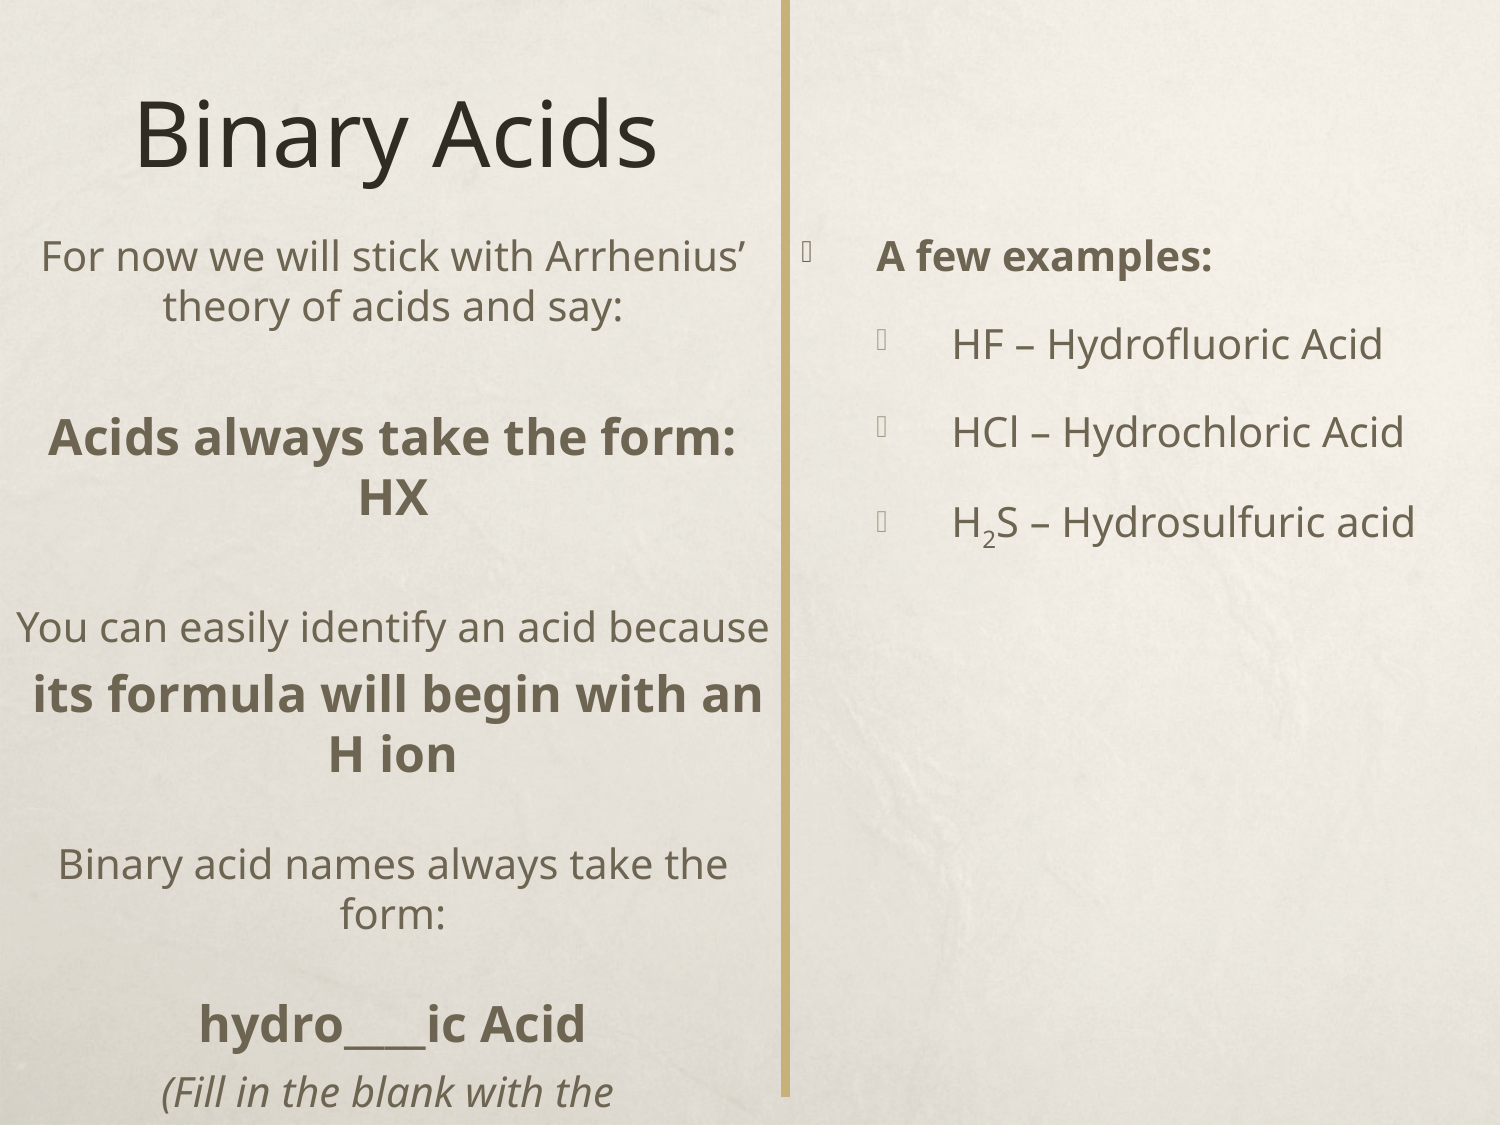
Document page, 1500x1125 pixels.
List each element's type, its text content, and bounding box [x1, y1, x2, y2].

title Binary Acids [81, 61, 712, 194]
list A few examples: HF – Hydrofluoric Acid HCl – Hydrochloric Acid H2S – Hydrosulfuric acid [792, 222, 1500, 1097]
list For now we will stick with Arrhenius’ theory of acids and say: Acids always take the form: HX You can easily identify an acid because its formula will begin with an H ion Binary acid names always take the form: hydro____ic Acid (Fill in the blank with the shortened name for the anion) [0, 222, 778, 1097]
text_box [783, 0, 788, 1099]
